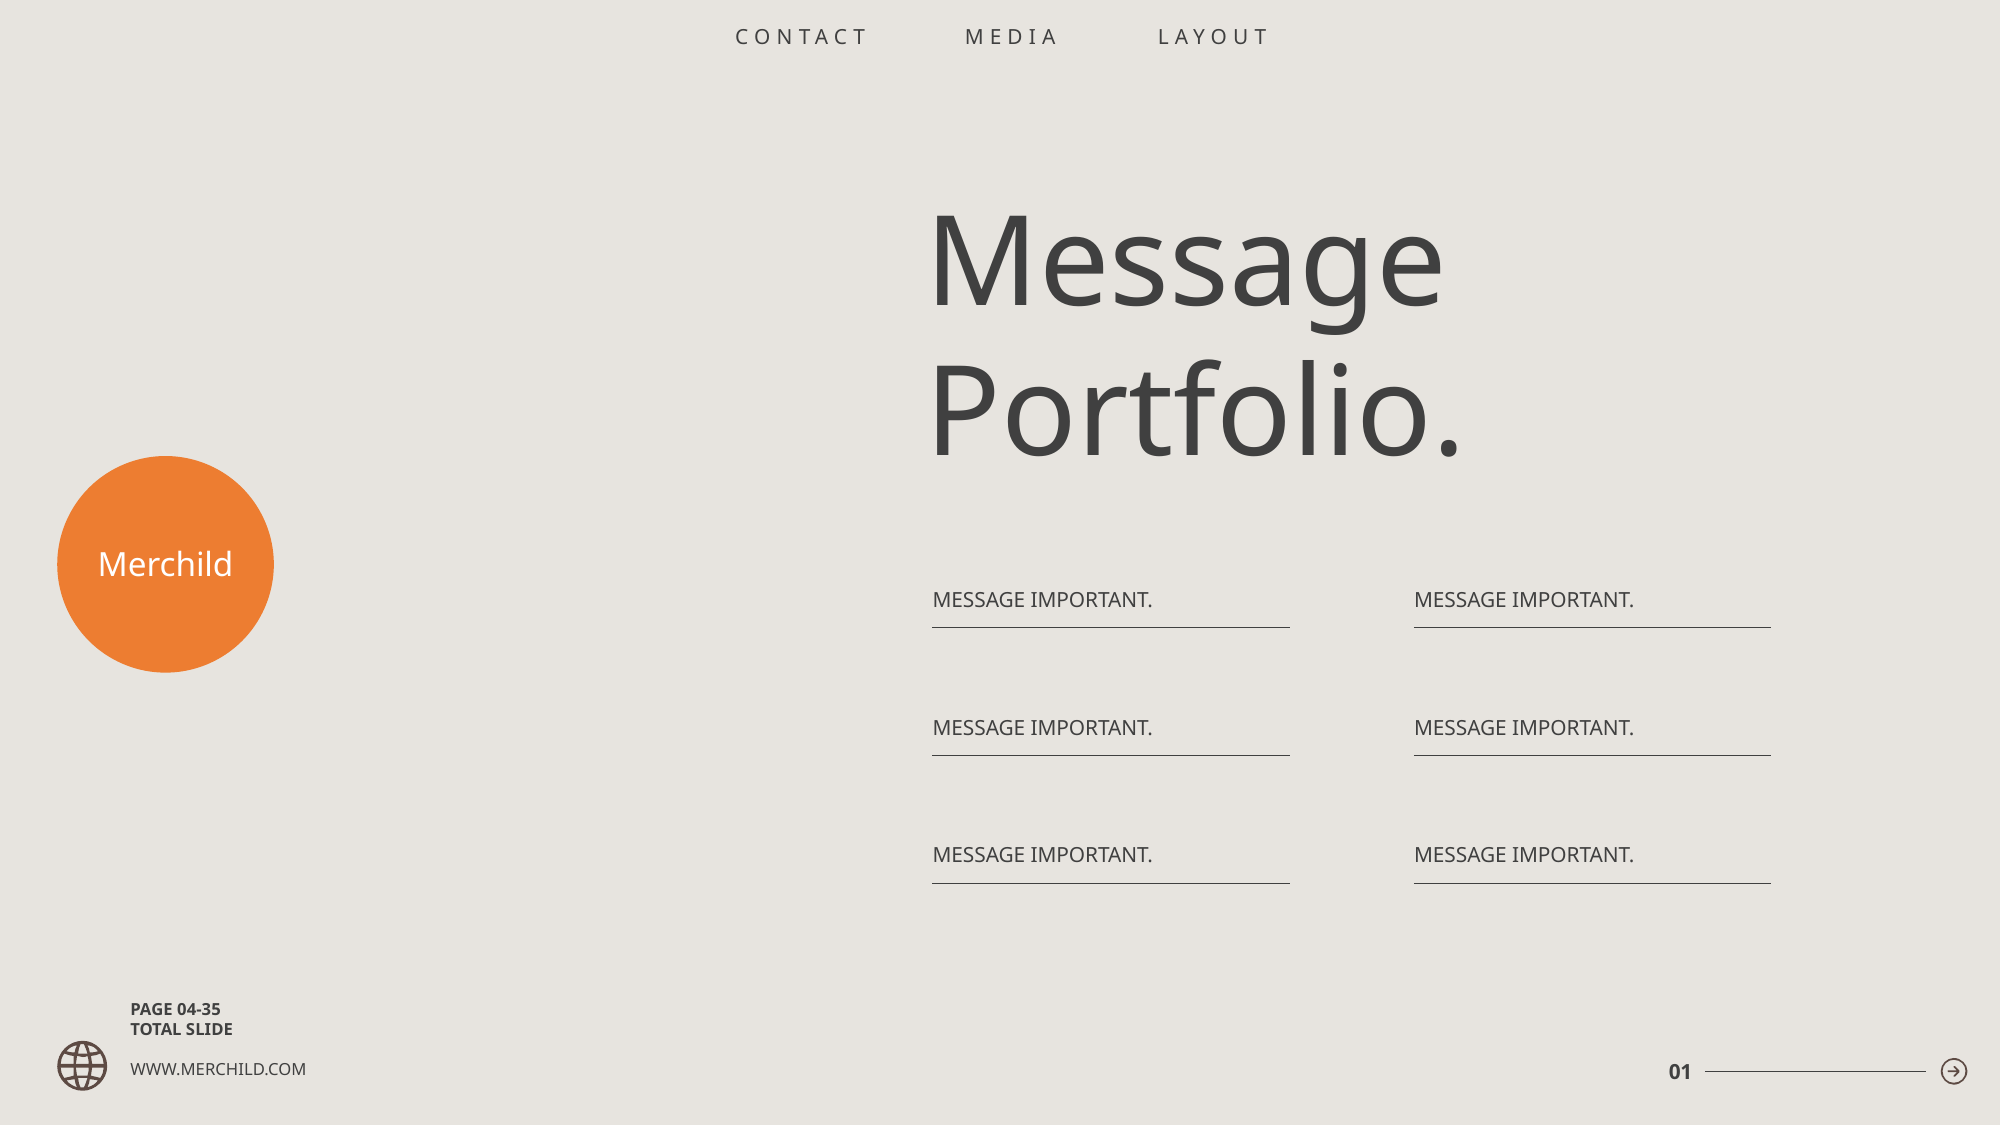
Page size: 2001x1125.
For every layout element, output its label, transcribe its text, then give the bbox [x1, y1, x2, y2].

text_box Message Portfolio. [910, 172, 1510, 488]
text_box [57, 455, 174, 673]
text_box MESSAGE IMPORTANT. [1399, 834, 1711, 877]
text_box MESSAGE IMPORTANT. [917, 706, 1229, 749]
picture [174, 210, 763, 917]
text_box MESSAGE IMPORTANT. [917, 834, 1229, 877]
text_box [977, 0, 1027, 332]
text_box MESSAGE IMPORTANT. [1399, 579, 1711, 622]
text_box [1654, 1051, 1968, 1091]
text_box MESSAGE IMPORTANT. [1399, 706, 1711, 749]
text_box MESSAGE IMPORTANT. [917, 579, 1229, 622]
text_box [57, 991, 341, 1101]
